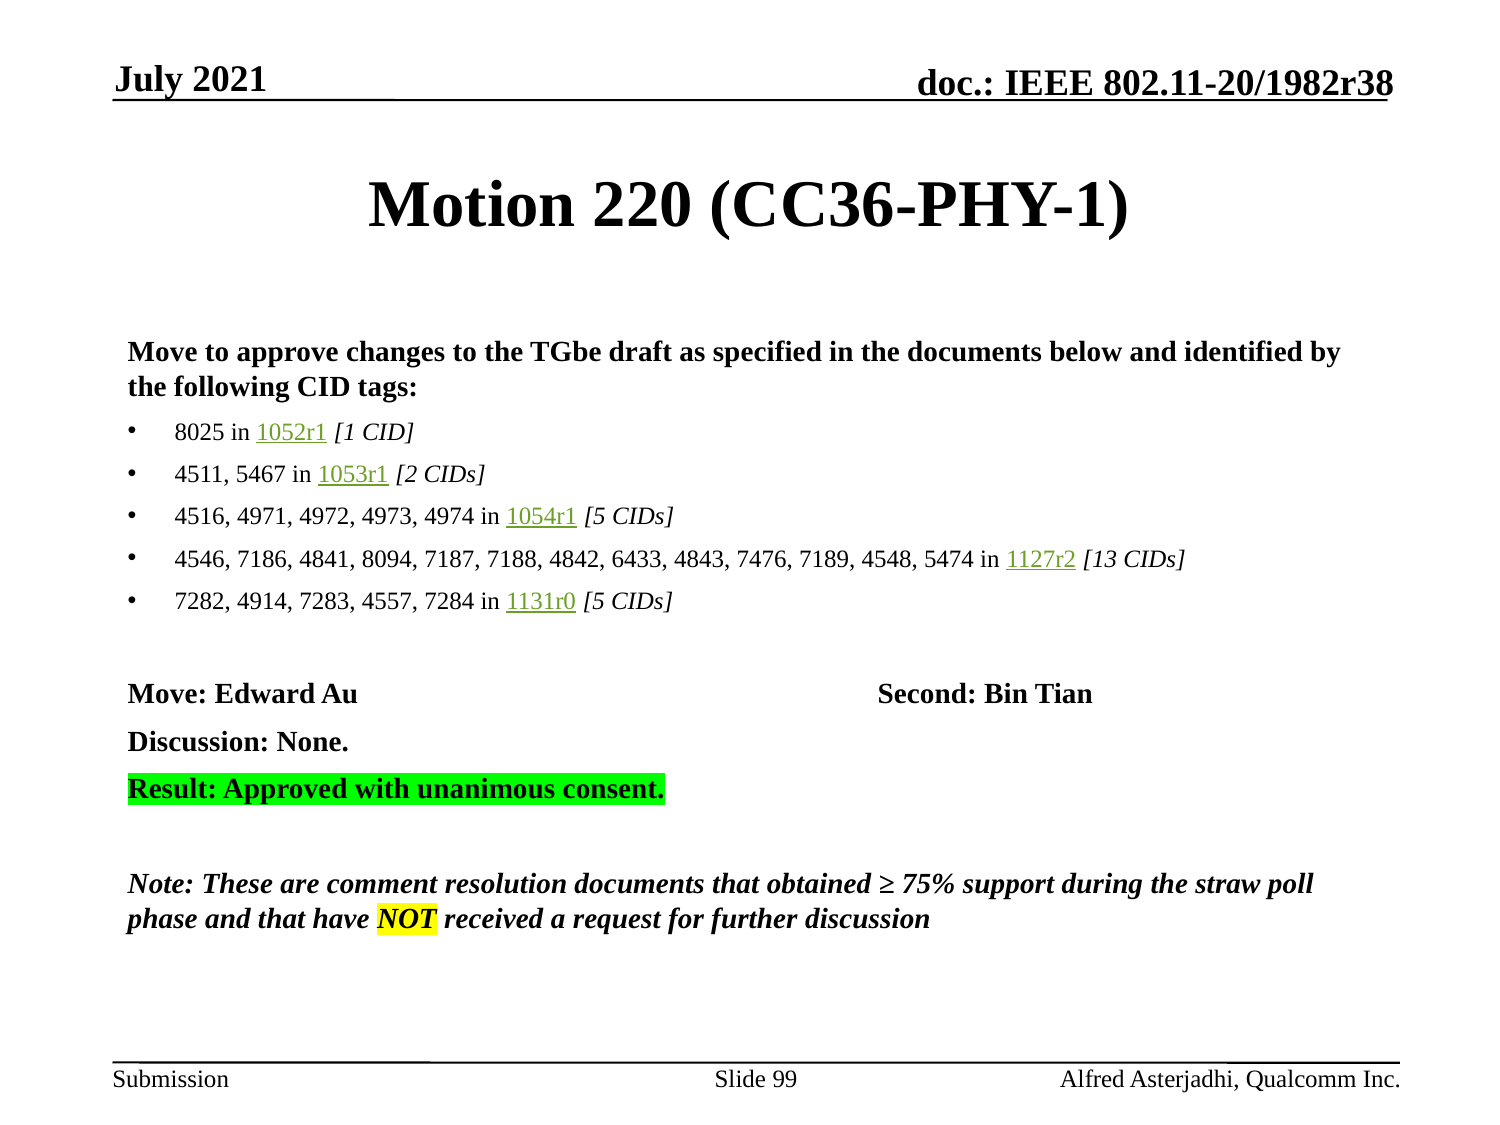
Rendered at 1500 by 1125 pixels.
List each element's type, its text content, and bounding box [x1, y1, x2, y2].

title Motion 220 (CC36-PHY-1) [112, 112, 1388, 288]
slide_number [114, 54, 423, 100]
footer Alfred Asterjadhi, Qualcomm Inc. [878, 1061, 1402, 1093]
slide_number Slide 99 [712, 1061, 800, 1123]
list Move to approve changes to the TGbe draft as specified in the documents below and identified by the following CID tags: 8025 in 1052r1 [1 CID] 4511, 5467 in 1053r1 [2 CIDs] 4516, 4971, 4972, 4973, 4974 in 1054r1 [5 CIDs] 4546, 7186, 4841, 8094, 7187, 7188, 4842, 6433, 4843, 7476, 7189, 4548, 5474 in 1127r2 [13 CIDs] 7282, 4914, 7283, 4557, 7284 in 1131r0 [5 CIDs] Move: Edward Au Second: Bin Tian Discussion: None. Result: Approved with unanimous consent. Note: These are comment resolution documents that obtained ≥ 75% support during the straw poll phase and that have NOT received a request for further discussion [112, 324, 1388, 1063]
